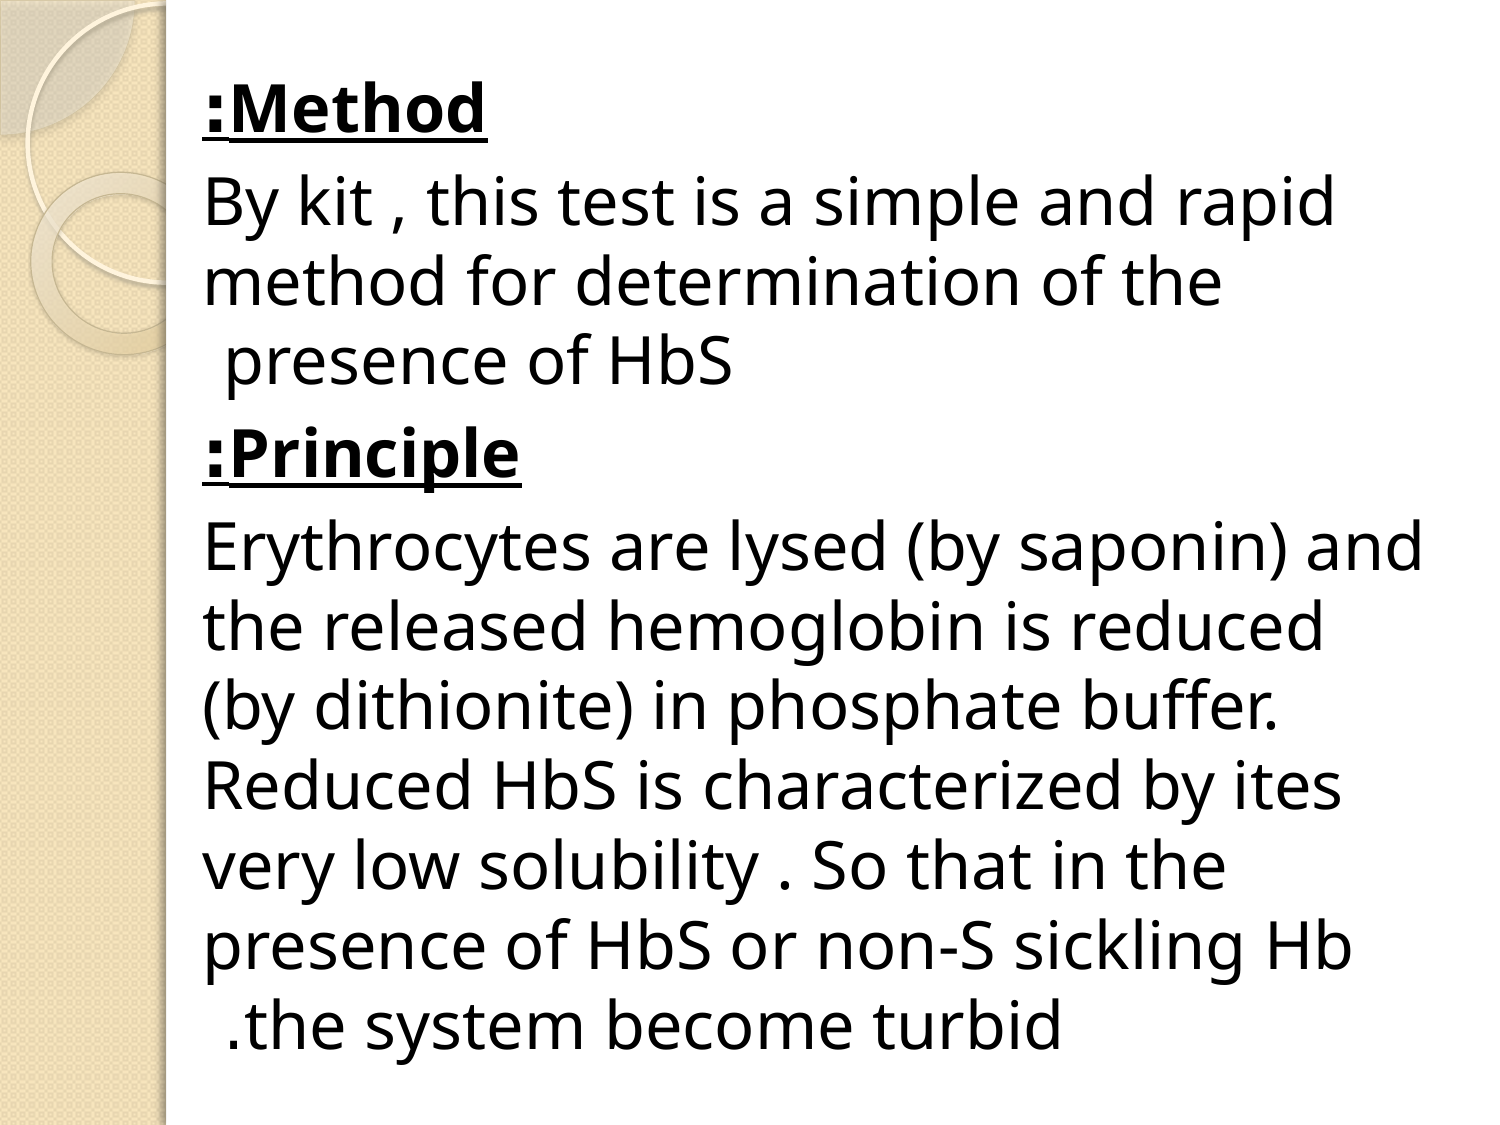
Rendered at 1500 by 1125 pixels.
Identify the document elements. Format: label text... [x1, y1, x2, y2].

list Method: By kit , this test is a simple and rapid method for determination of the presence of HbS Principle: Erythrocytes are lysed (by saponin) and the released hemoglobin is reduced (by dithionite) in phosphate buffer. Reduced HbS is characterized by ites very low solubility . So that in the presence of HbS or non-S sickling Hb the system become turbid. [187, 58, 1466, 1025]
